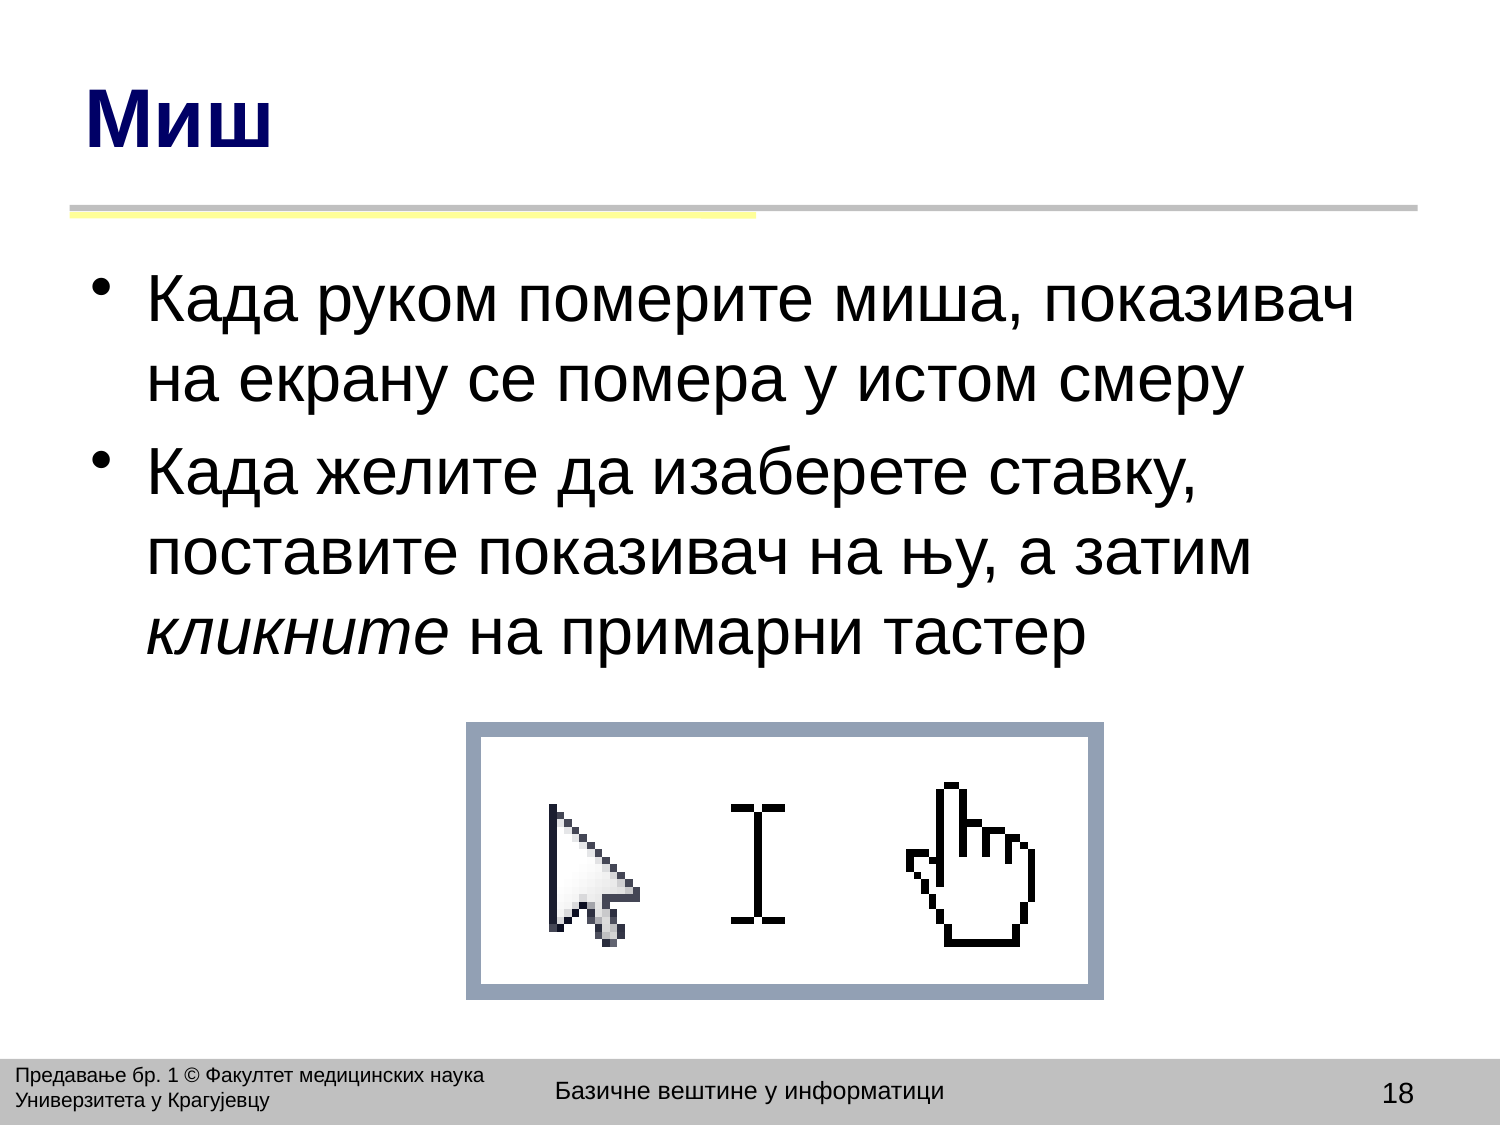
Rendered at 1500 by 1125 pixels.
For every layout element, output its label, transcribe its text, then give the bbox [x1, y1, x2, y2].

footer Базичне вештине у информатици [512, 1066, 988, 1125]
title Миш [69, 19, 1426, 208]
list Када руком померите миша, показивач на екрану се помера у истом смеру Када желите да изаберете ставку, поставите показивач на њу, а затим кликните на примарни тастер [74, 246, 1426, 1023]
slide_number 18 [1079, 1066, 1430, 1125]
picture [466, 721, 1105, 1001]
slide_number Предавање бр. 1 © Факултет медицинских наука Универзитета у Крагујевцу [0, 1053, 599, 1108]
